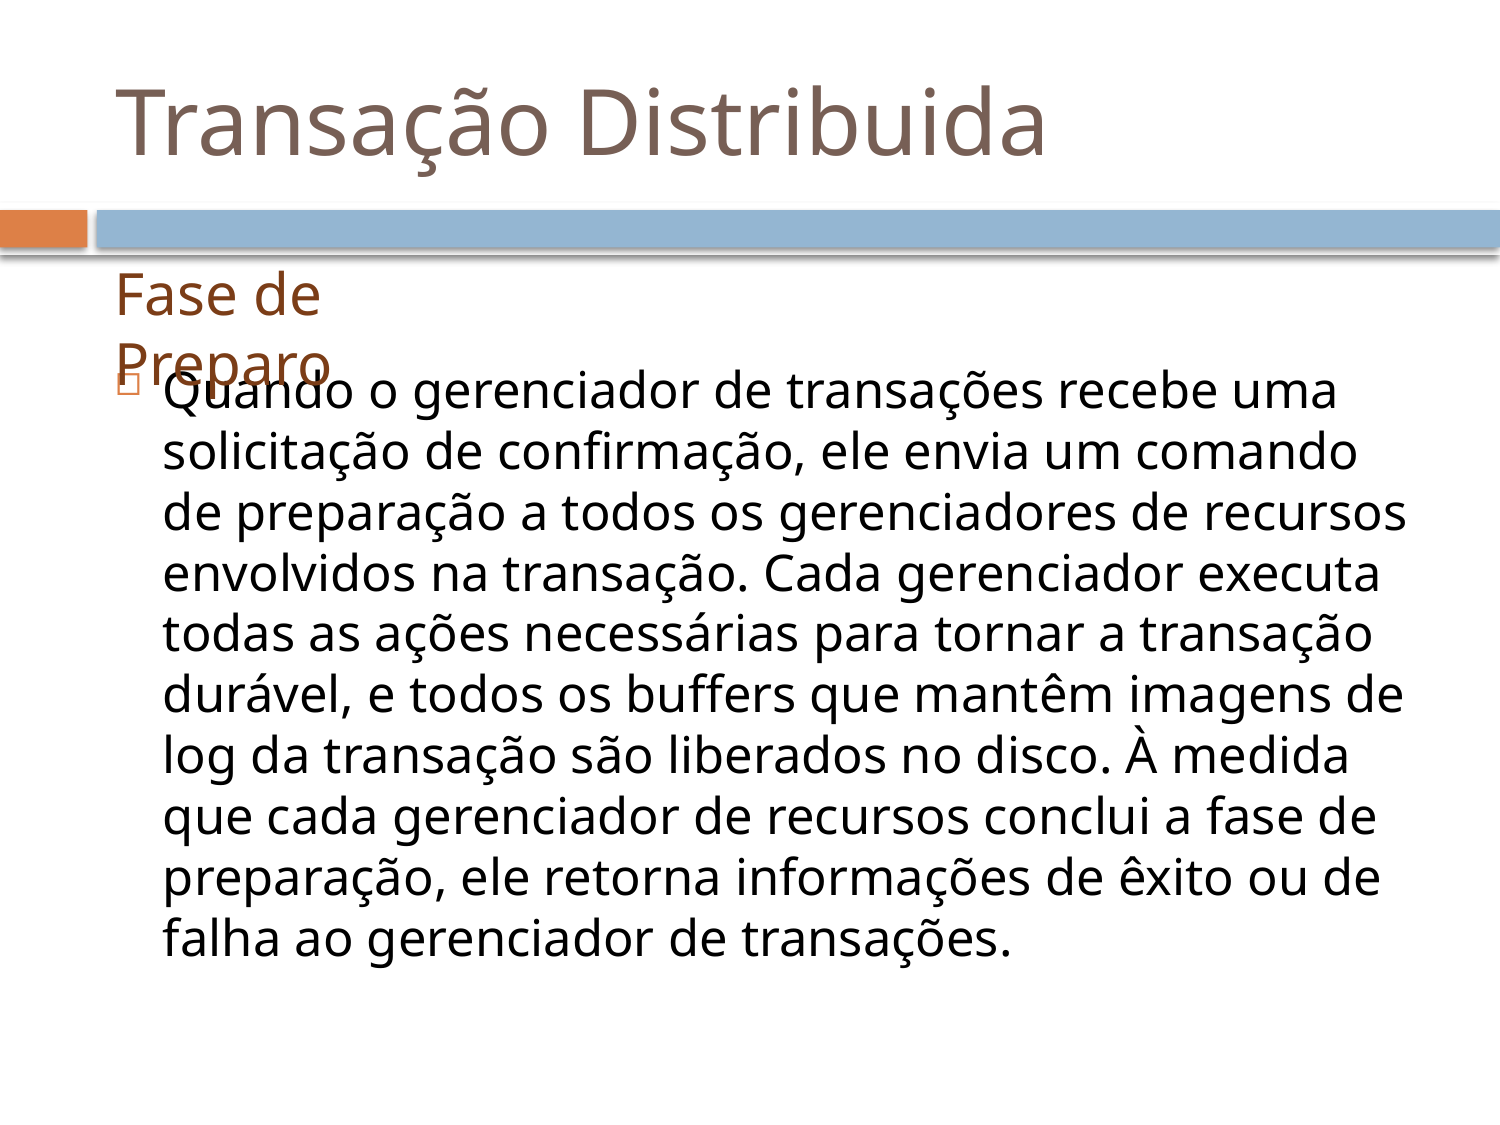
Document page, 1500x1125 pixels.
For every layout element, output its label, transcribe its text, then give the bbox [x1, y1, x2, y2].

list Quando o gerenciador de transações recebe uma solicitação de confirmação, ele envia um comando de preparação a todos os gerenciadores de recursos envolvidos na transação. Cada gerenciador executa todas as ações necessárias para tornar a transação durável, e todos os buffers que mantêm imagens de log da transação são liberados no disco. À medida que cada gerenciador de recursos conclui a fase de preparação, ele retorna informações de êxito ou de falha ao gerenciador de transações. [100, 350, 1438, 1000]
title Transação Distribuida [100, 37, 1438, 200]
text_box Fase de Preparo [99, 249, 563, 405]
